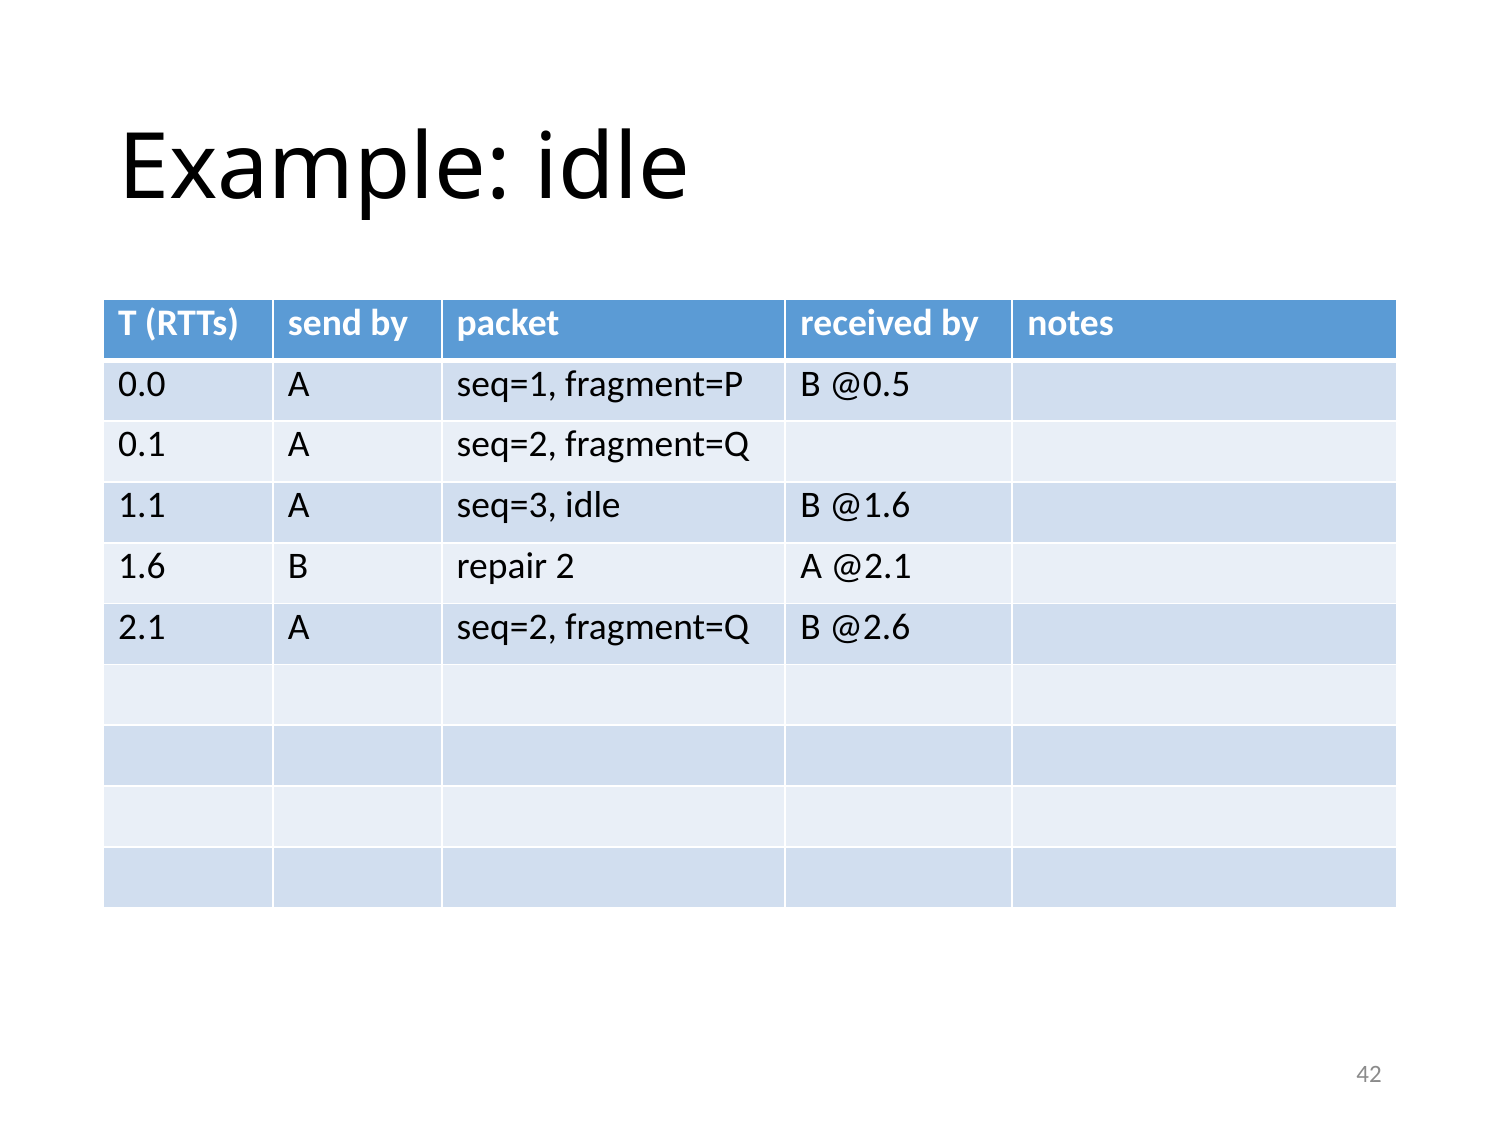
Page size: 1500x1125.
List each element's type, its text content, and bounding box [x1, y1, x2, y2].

table_header packet [443, 300, 784, 358]
table_cell [1013, 483, 1396, 542]
table_cell A [274, 483, 441, 542]
table_cell A [274, 604, 441, 664]
table_cell [274, 665, 441, 724]
table_cell repair 2 [443, 544, 784, 603]
title Example: idle [103, 59, 1397, 278]
table_cell 2.1 [104, 604, 272, 664]
table_cell seq=2, fragment=Q [443, 604, 784, 664]
table_cell B @1.6 [786, 483, 1011, 542]
table_cell [1013, 604, 1396, 664]
table_cell A [274, 422, 441, 481]
slide_number 42 [1059, 1042, 1397, 1103]
table_cell 1.6 [104, 544, 272, 603]
table_cell [1013, 726, 1396, 785]
table_cell [786, 848, 1011, 907]
table_cell [786, 726, 1011, 785]
table_header received by [786, 300, 1011, 358]
table_cell [1013, 665, 1396, 724]
table_cell seq=3, idle [443, 483, 784, 542]
table_cell [443, 726, 784, 785]
table_cell A [274, 363, 441, 420]
table_cell [1013, 848, 1396, 907]
table_cell [1013, 363, 1396, 420]
table_cell [274, 726, 441, 785]
table_cell [274, 848, 441, 907]
table_header T (RTTs) [104, 300, 272, 358]
table_cell B @0.5 [786, 363, 1011, 420]
table_cell 0.1 [104, 422, 272, 481]
table_cell B @2.6 [786, 604, 1011, 664]
table_cell A @2.1 [786, 544, 1011, 603]
table_cell [104, 726, 272, 785]
table_header notes [1013, 300, 1396, 358]
table_cell [443, 848, 784, 907]
table_cell [274, 787, 441, 846]
table_cell [443, 665, 784, 724]
table_cell 0.0 [104, 363, 272, 420]
table_cell 1.1 [104, 483, 272, 542]
table_cell [786, 665, 1011, 724]
table_cell B [274, 544, 441, 603]
table_cell seq=1, fragment=P [443, 363, 784, 420]
table_cell [1013, 787, 1396, 846]
table_cell [104, 848, 272, 907]
table_cell seq=2, fragment=Q [443, 422, 784, 481]
table_cell [104, 665, 272, 724]
table_cell [1013, 544, 1396, 603]
table_cell [786, 787, 1011, 846]
table_header send by [274, 300, 441, 358]
table_cell [1013, 422, 1396, 481]
table_cell [443, 787, 784, 846]
table_cell [786, 422, 1011, 481]
table_cell [104, 787, 272, 846]
